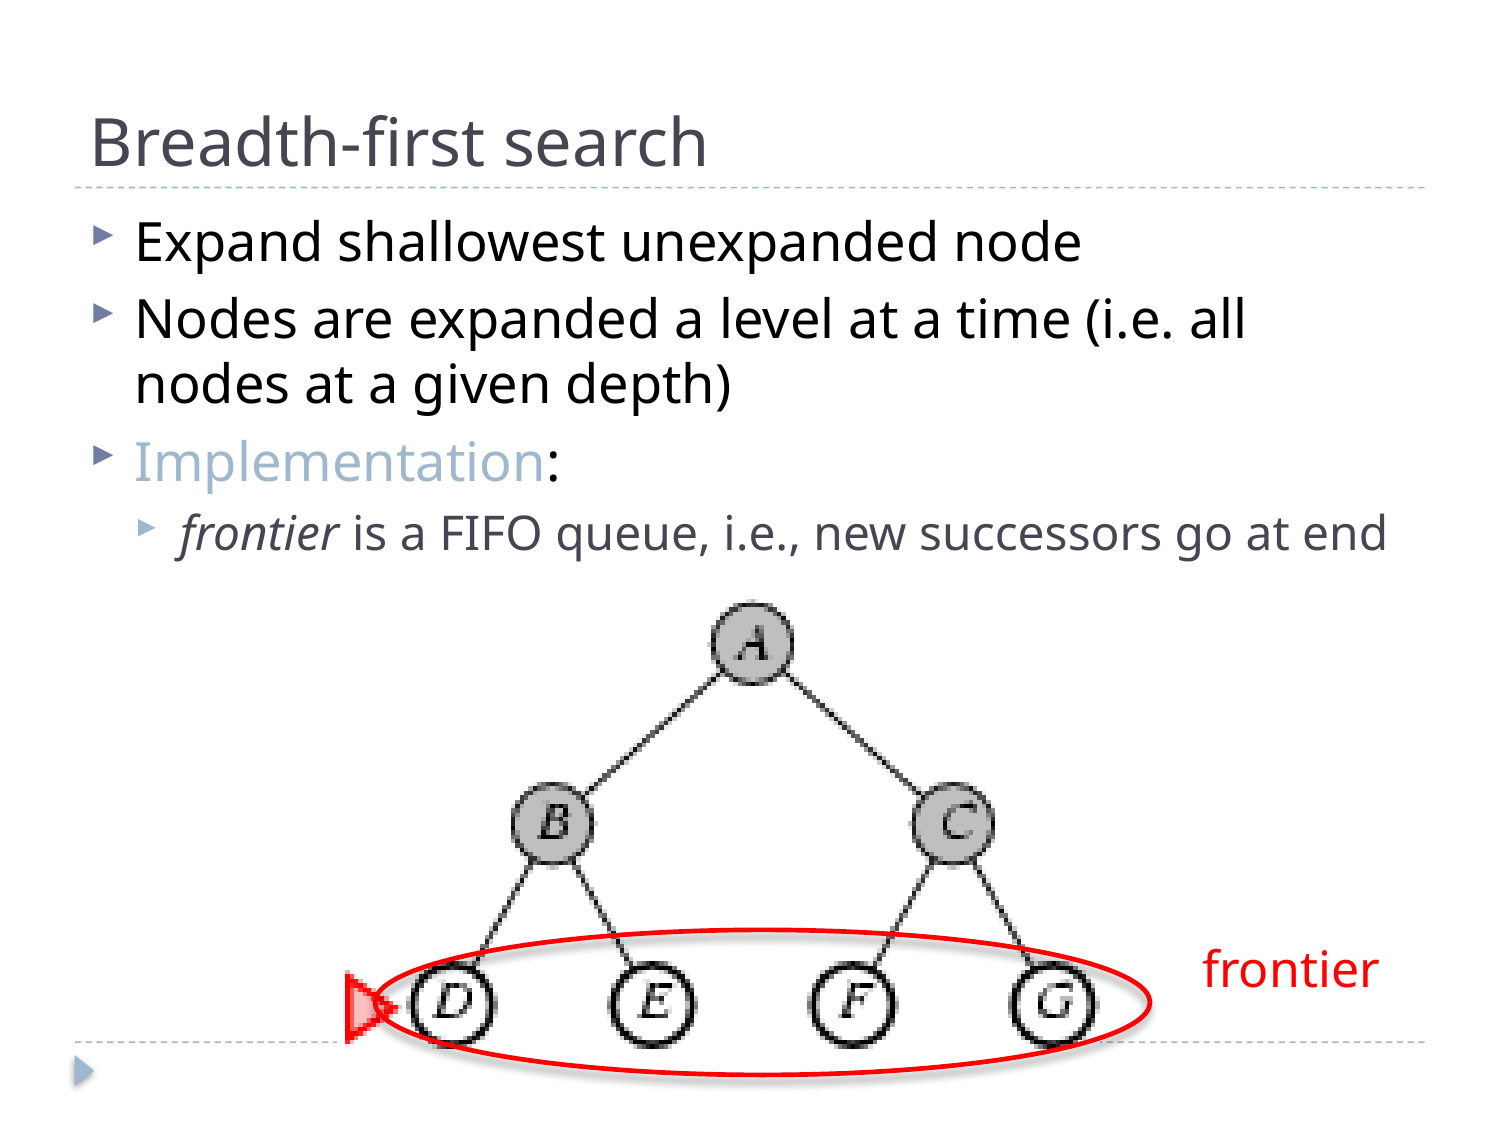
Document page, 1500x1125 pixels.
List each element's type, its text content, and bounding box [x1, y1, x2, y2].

text_box [625, 1071, 900, 1076]
picture [337, 599, 1101, 1058]
text_box [1106, 968, 1151, 1037]
text_box frontier [1187, 929, 1425, 1005]
title Breadth-first search [75, 24, 1425, 188]
list Expand shallowest unexpanded node Nodes are expanded a level at a time (i.e. all nodes at a given depth) Implementation: frontier is a FIFO queue, i.e., new successors go at end [75, 200, 1425, 1006]
